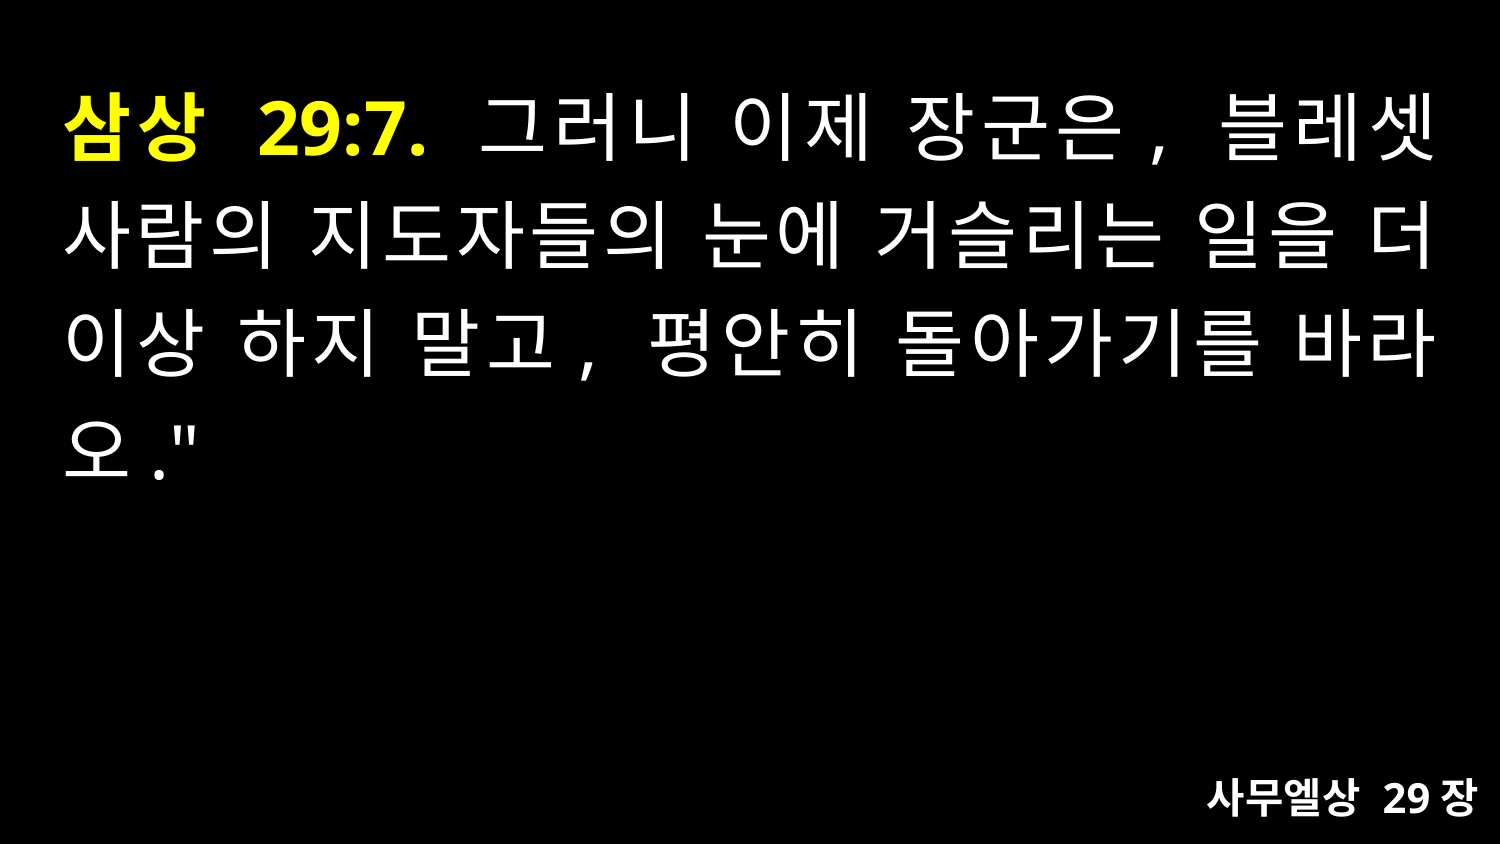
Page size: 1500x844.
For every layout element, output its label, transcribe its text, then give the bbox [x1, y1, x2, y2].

title 삼상 29:7. 그러니 이제 장군은, 블레셋 사람의 지도자들의 눈에 거슬리는 일을 더 이상 하지 말고, 평안히 돌아가기를 바라오." [0, 0, 1500, 844]
subtitle 사무엘상 29장 [916, 770, 1500, 844]
